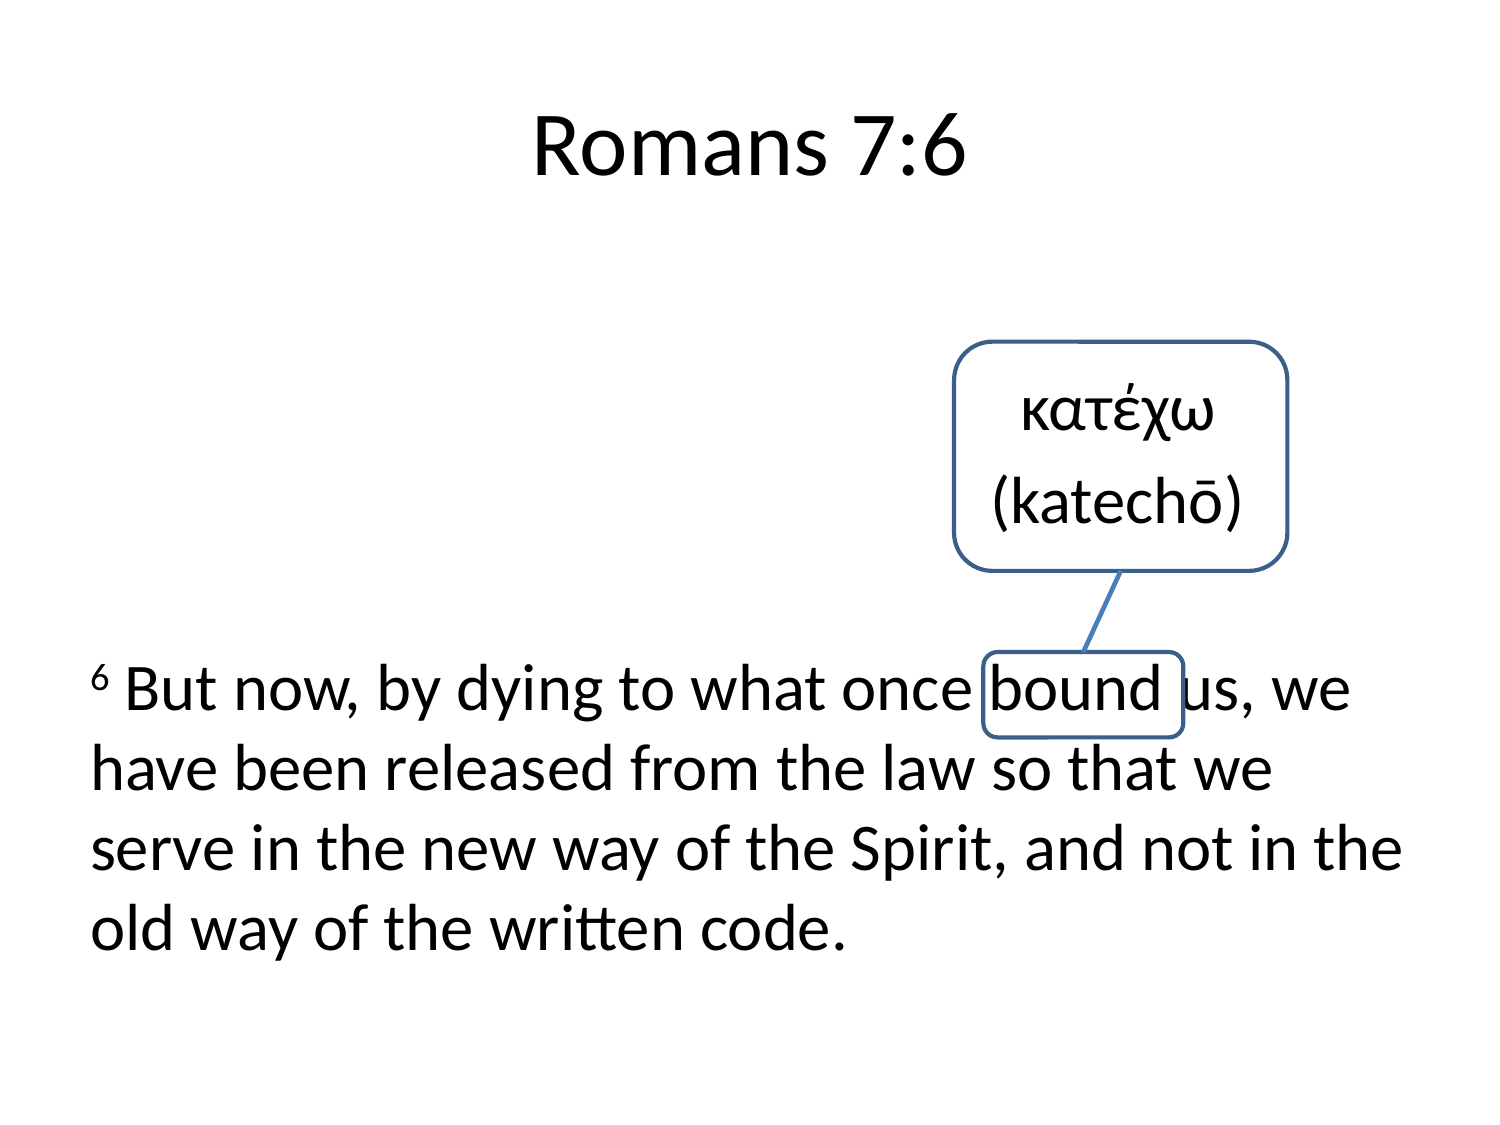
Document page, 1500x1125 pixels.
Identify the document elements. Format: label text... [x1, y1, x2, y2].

list κατέχω (katechō) 6 But now, by dying to what once bound us, we have been released from the law so that we serve in the new way of the Spirit, and not in the old way of the written code. [75, 262, 1425, 1005]
text_box [981, 649, 1186, 740]
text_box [1083, 570, 1122, 653]
title Romans 7:6 [75, 45, 1425, 233]
text_box [951, 339, 1290, 573]
